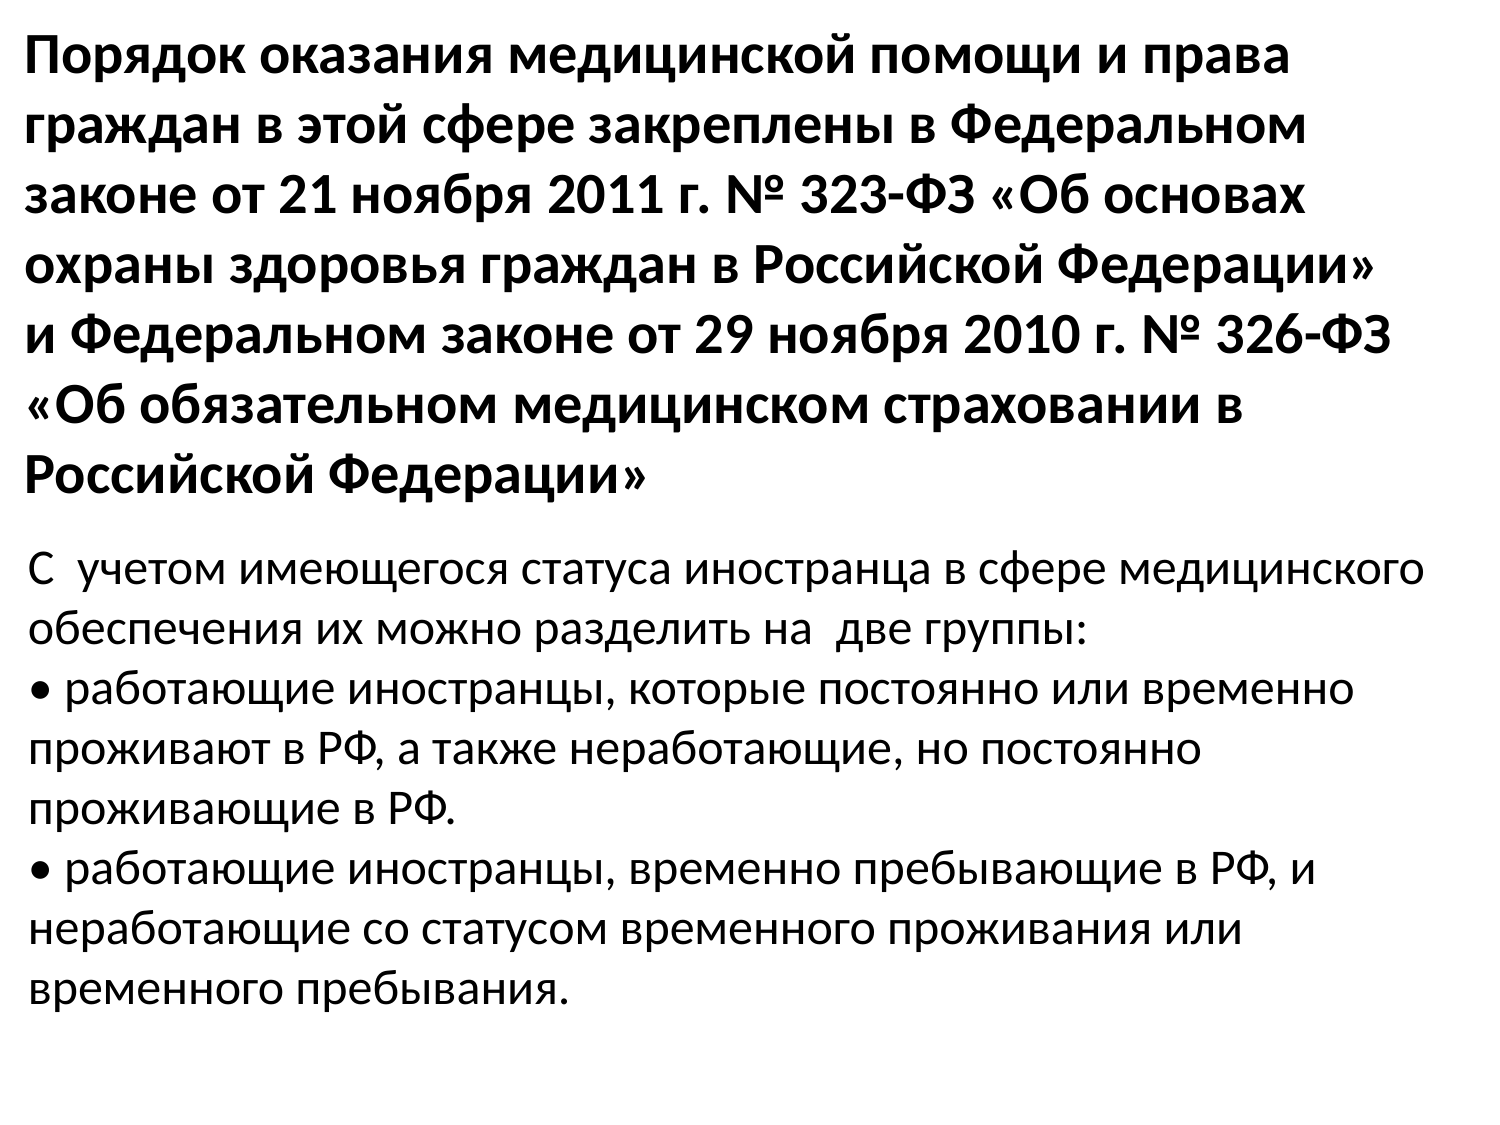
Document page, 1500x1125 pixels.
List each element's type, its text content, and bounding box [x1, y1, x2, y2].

text_box С учетом имеющегося статуса иностранца в сфере медицинского обеспечения их можно разделить на две группы: • работающие иностранцы, которые постоянно или временно проживают в РФ, а также неработающие, но постоянно проживающие в РФ. • работающие иностранцы, временно пребывающие в РФ, и неработающие со статусом временного проживания или временного пребывания. [13, 527, 1500, 1022]
text_box Порядок оказания медицинской помощи и права граждан в этой сфере закреплены в Федеральном законе от 21 ноября 2011 г. № 323-ФЗ «Об основах охраны здоровья граждан в Российской Федерации» и Федеральном законе от 29 ноября 2010 г. № 326-ФЗ «Об обязательном медицинском страховании в Российской Федерации» [9, 7, 1500, 513]
